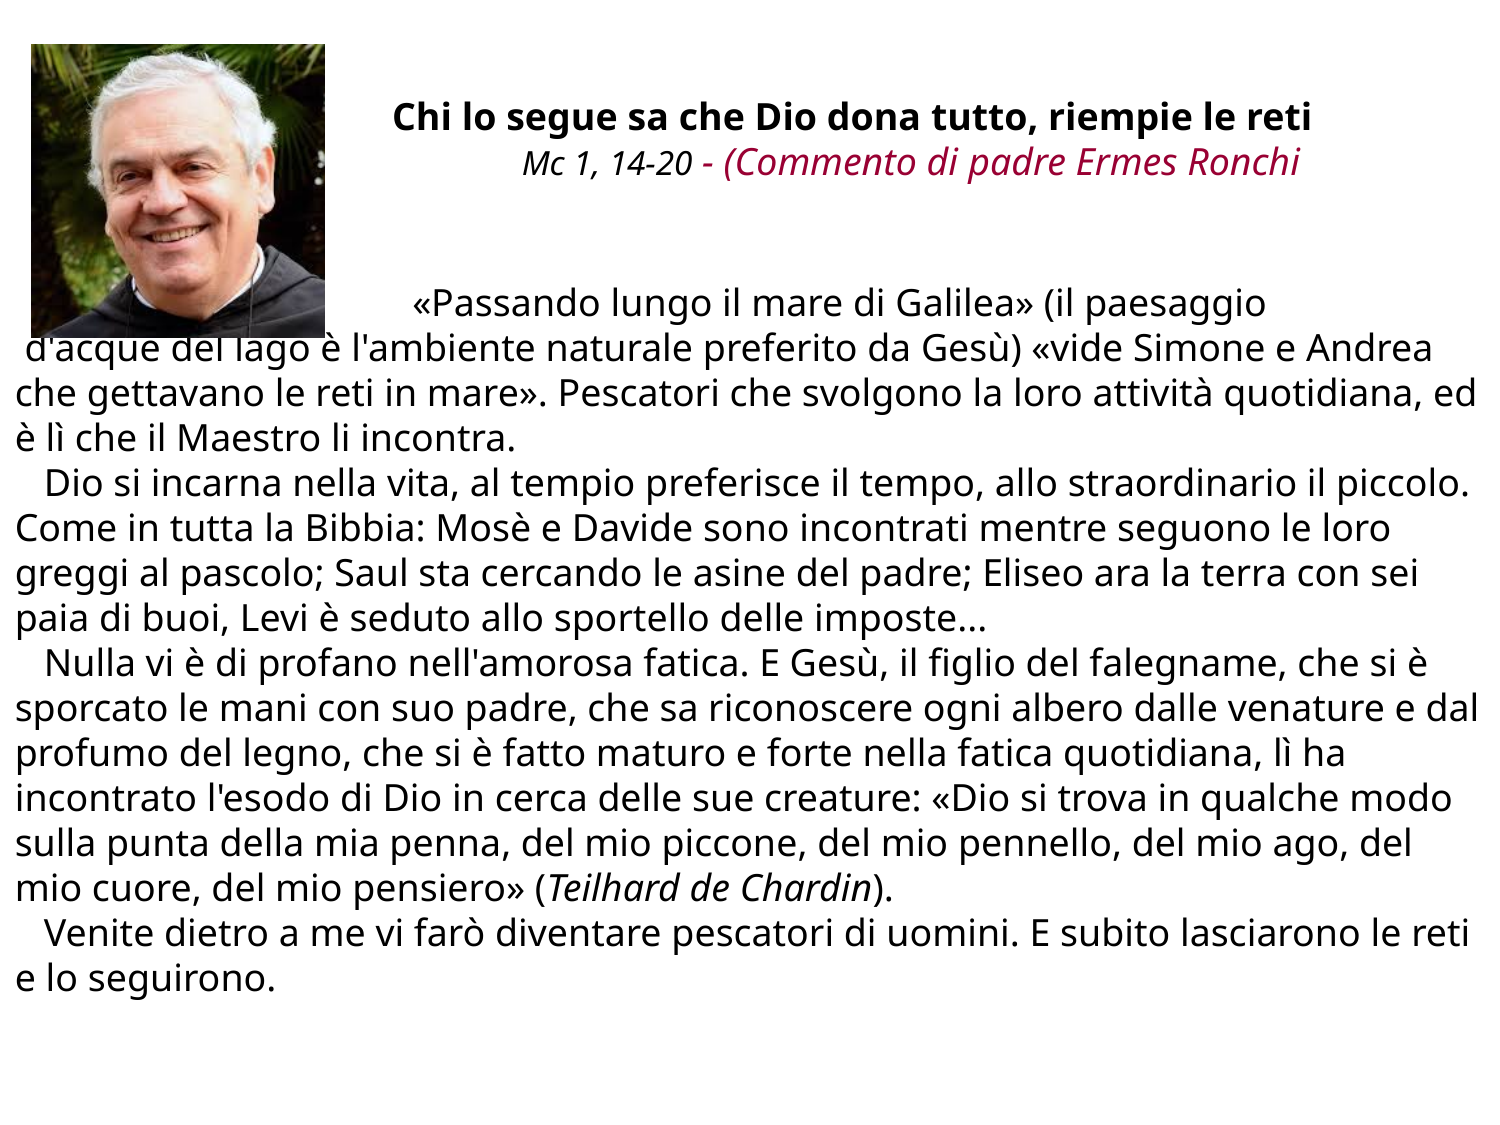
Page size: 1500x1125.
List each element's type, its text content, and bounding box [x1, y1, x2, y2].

text_box «Passando lungo il mare di Galilea» (il paesaggio d'acque del lago è l'ambiente naturale preferito da Gesù) «vide Simone e Andrea che gettavano le reti in mare». Pescatori che svolgono la loro attività quotidiana, ed è lì che il Maestro li incontra. Dio si incarna nella vita, al tempio preferisce il tempo, allo straordinario il piccolo. Come in tutta la Bibbia: Mosè e Davide sono incontrati mentre seguono le loro greggi al pascolo; Saul sta cercando le asine del padre; Eliseo ara la terra con sei paia di buoi, Levi è seduto allo sportello delle imposte... Nulla vi è di profano nell'amorosa fatica. E Gesù, il figlio del falegname, che si è sporcato le mani con suo padre, che sa riconoscere ogni albero dalle venature e dal profumo del legno, che si è fatto maturo e forte nella fatica quotidiana, lì ha incontrato l'esodo di Dio in cerca delle sue creature: «Dio si trova in qualche modo sulla punta della mia penna, del mio piccone, del mio pennello, del mio ago, del mio cuore, del mio pensiero» (Teilhard de Chardin). Venite dietro a me vi farò diventare pescatori di uomini. E subito lasciarono le reti e lo seguirono. [0, 271, 1500, 799]
text_box «Passando lungo il mare di Galilea» (il paesaggio d'acque del lago è l'ambiente naturale preferito da Gesù) «vide Simone e Andrea che gettavano le reti in mare». Pescatori che svolgono la loro attività quotidiana, ed è lì che il Maestro li incontra. Dio si incarna nella vita, al tempio preferisce il tempo, allo straordinario il piccolo. Come in tutta la Bibbia: Mosè e Davide sono incontrati mentre seguono le loro greggi al pascolo; Saul sta cercando le asine del padre; Eliseo ara la terra con sei paia di buoi, Levi è seduto allo sportello delle imposte... Nulla vi è di profano nell'amorosa fatica. E Gesù, il figlio del falegname, che si è sporcato le mani con suo padre, che sa riconoscere ogni albero dalle venature e dal profumo del legno, che si è fatto maturo e forte nella fatica quotidiana, lì ha incontrato l'esodo di Dio in cerca delle sue creature: «Dio si trova in qualche modo sulla punta della mia penna, del mio piccone, del mio pennello, del mio ago, del mio cuore, del mio pensiero» (Teilhard de Chardin). Venite dietro a me vi farò diventare pescatori di uomini. E subito lasciarono le reti e lo seguirono. [0, 801, 1500, 1006]
picture [31, 44, 325, 339]
text_box Chi lo segue sa che Dio dona tutto, riempie le reti Mc 1, 14-20 - (Commento di padre Ermes Ronchi [325, 85, 1496, 236]
